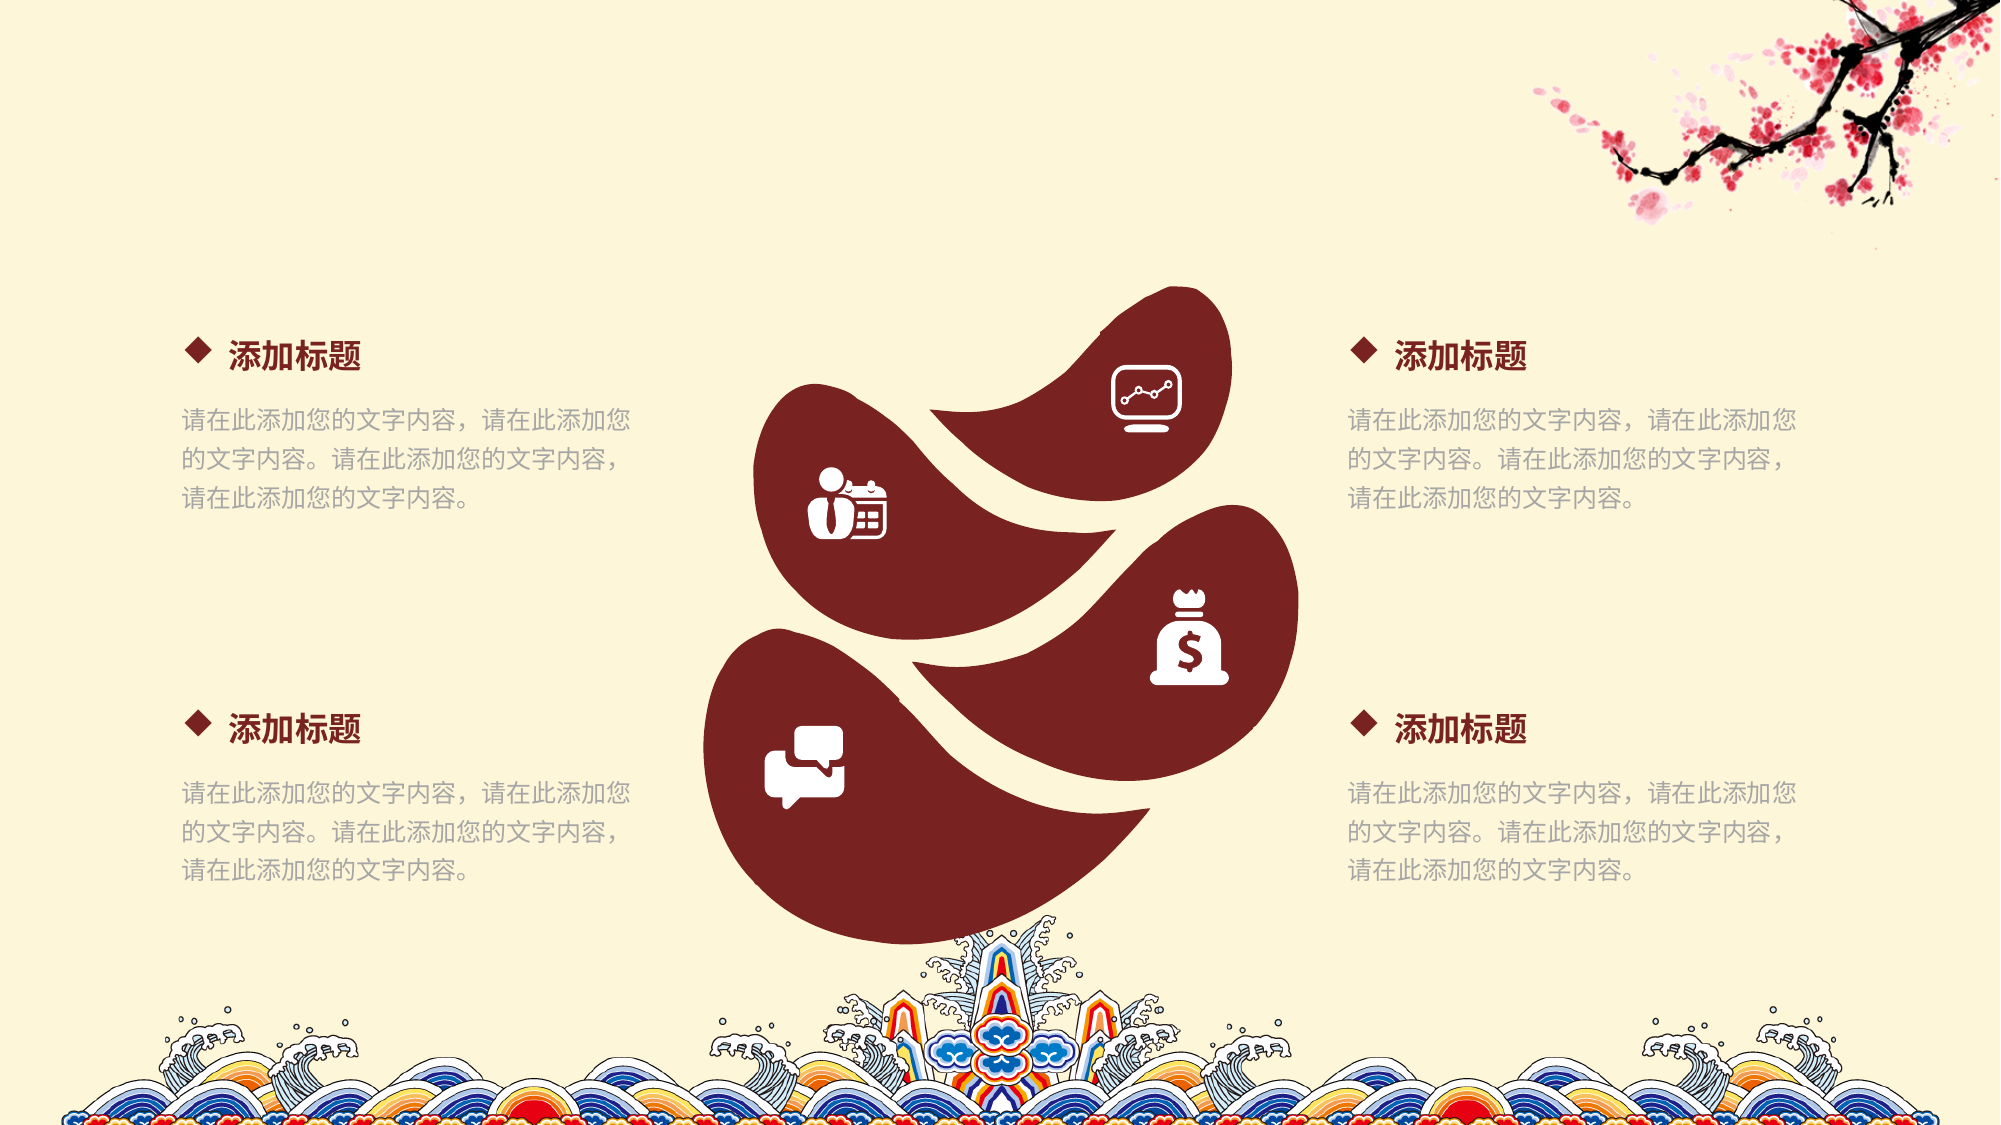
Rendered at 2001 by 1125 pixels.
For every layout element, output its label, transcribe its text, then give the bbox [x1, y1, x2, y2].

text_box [1111, 364, 1182, 433]
text_box 添加标题 [1332, 327, 1565, 383]
text_box [929, 286, 1233, 502]
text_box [807, 467, 887, 540]
picture [1530, 0, 2000, 250]
text_box [703, 628, 1151, 945]
text_box 请在此添加您的文字内容，请在此添加您的文字内容。请在此添加您的文字内容，请在此添加您的文字内容。 [1332, 388, 1834, 520]
text_box 添加标题 [167, 700, 400, 755]
text_box 添加标题 [1332, 700, 1565, 755]
text_box [911, 504, 1299, 781]
text_box 请在此添加您的文字内容，请在此添加您的文字内容。请在此添加您的文字内容，请在此添加您的文字内容。 [167, 388, 668, 520]
text_box 请在此添加您的文字内容，请在此添加您的文字内容。请在此添加您的文字内容，请在此添加您的文字内容。 [1332, 760, 1834, 893]
text_box 请在此添加您的文字内容，请在此添加您的文字内容。请在此添加您的文字内容，请在此添加您的文字内容。 [167, 760, 668, 893]
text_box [764, 725, 845, 810]
text_box 添加标题 [167, 327, 400, 383]
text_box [1149, 589, 1229, 686]
text_box [753, 383, 1117, 640]
picture [0, 915, 2000, 1125]
